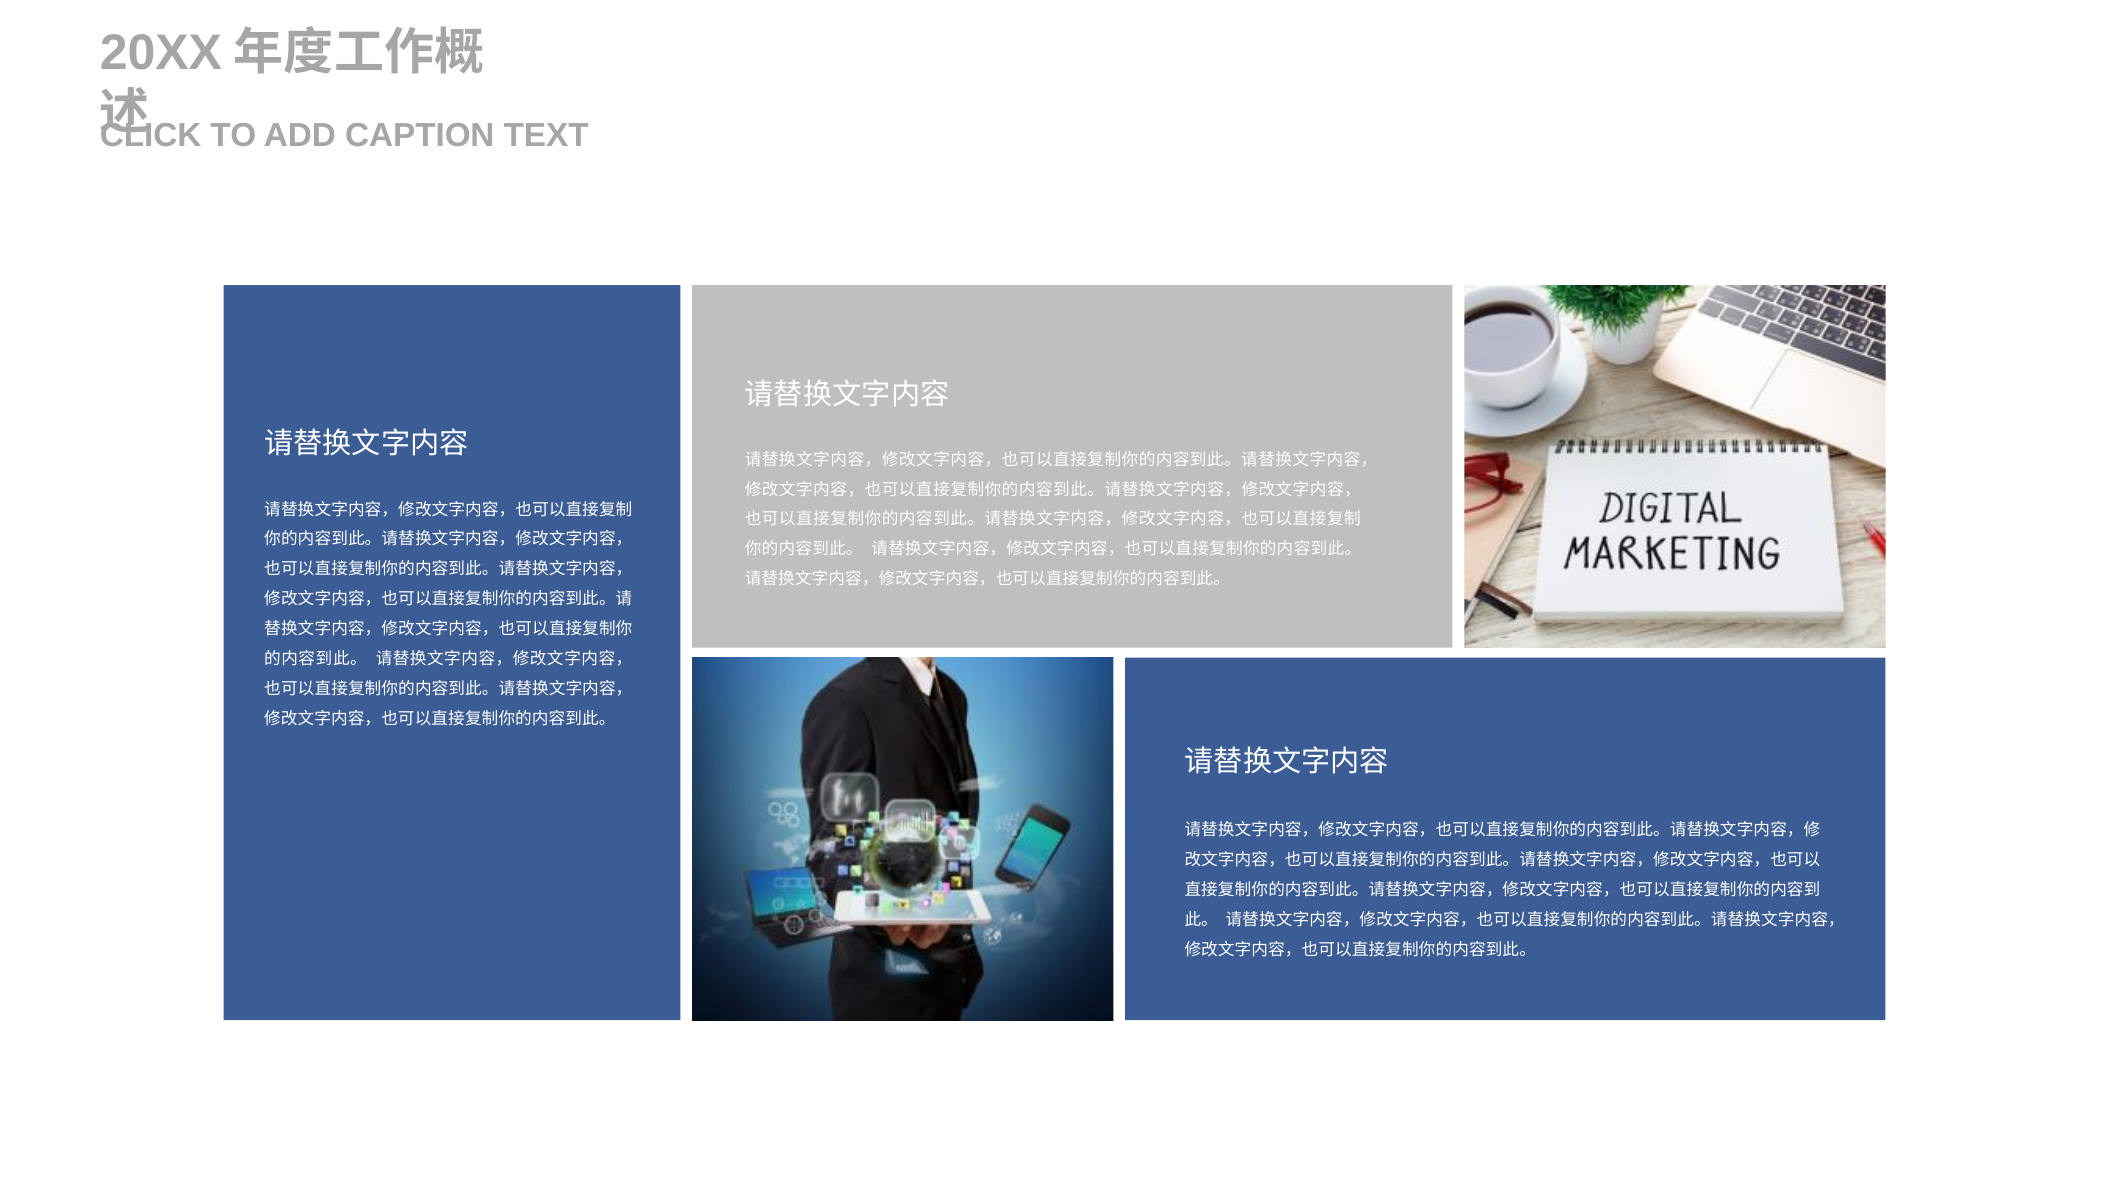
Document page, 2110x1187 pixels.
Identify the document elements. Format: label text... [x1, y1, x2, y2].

text_box [1463, 284, 1887, 649]
text_box [691, 657, 1114, 1021]
text_box 20XX年度工作概述 [99, 19, 534, 113]
text_box CLICK TO ADD CAPTION TEXT [99, 113, 629, 154]
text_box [1125, 657, 1886, 1021]
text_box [223, 285, 681, 1021]
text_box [692, 285, 1453, 648]
